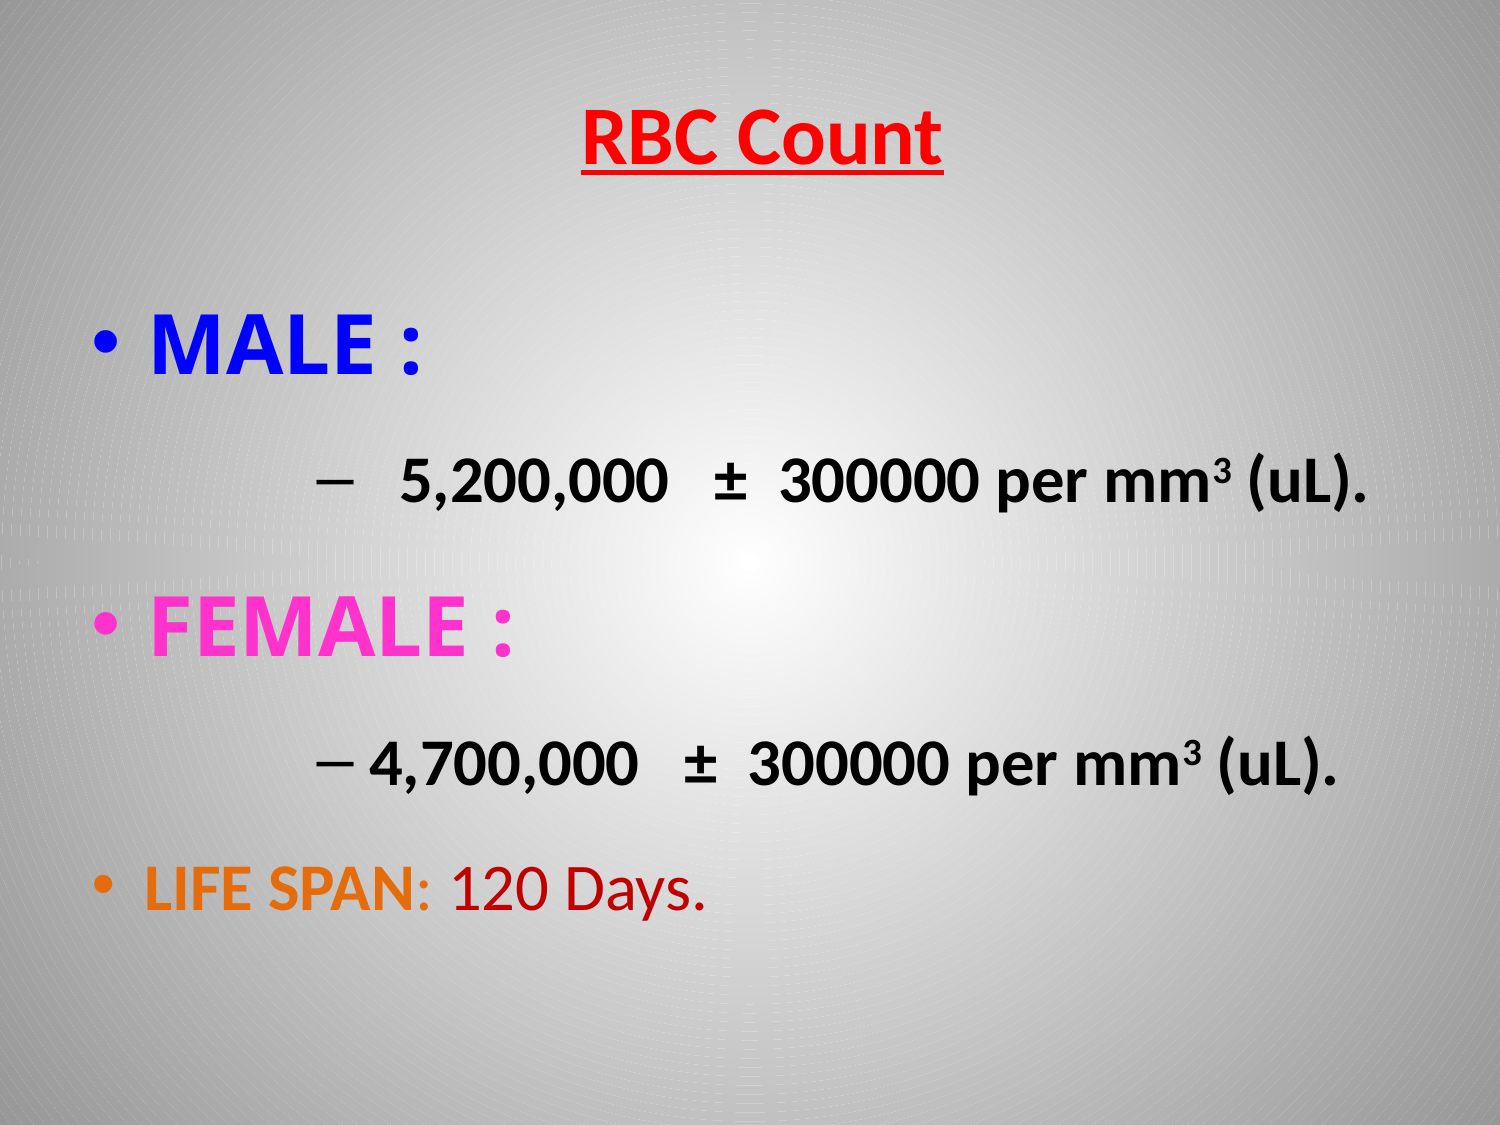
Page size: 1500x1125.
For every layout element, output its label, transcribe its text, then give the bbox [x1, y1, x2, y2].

list MALE : 5,200,000 ± 300000 per mm3 (uL). FEMALE : 4,700,000 ± 300000 per mm3 (uL). LIFE SPAN: 120 Days. [76, 243, 1427, 986]
title RBC Count [87, 87, 1438, 275]
